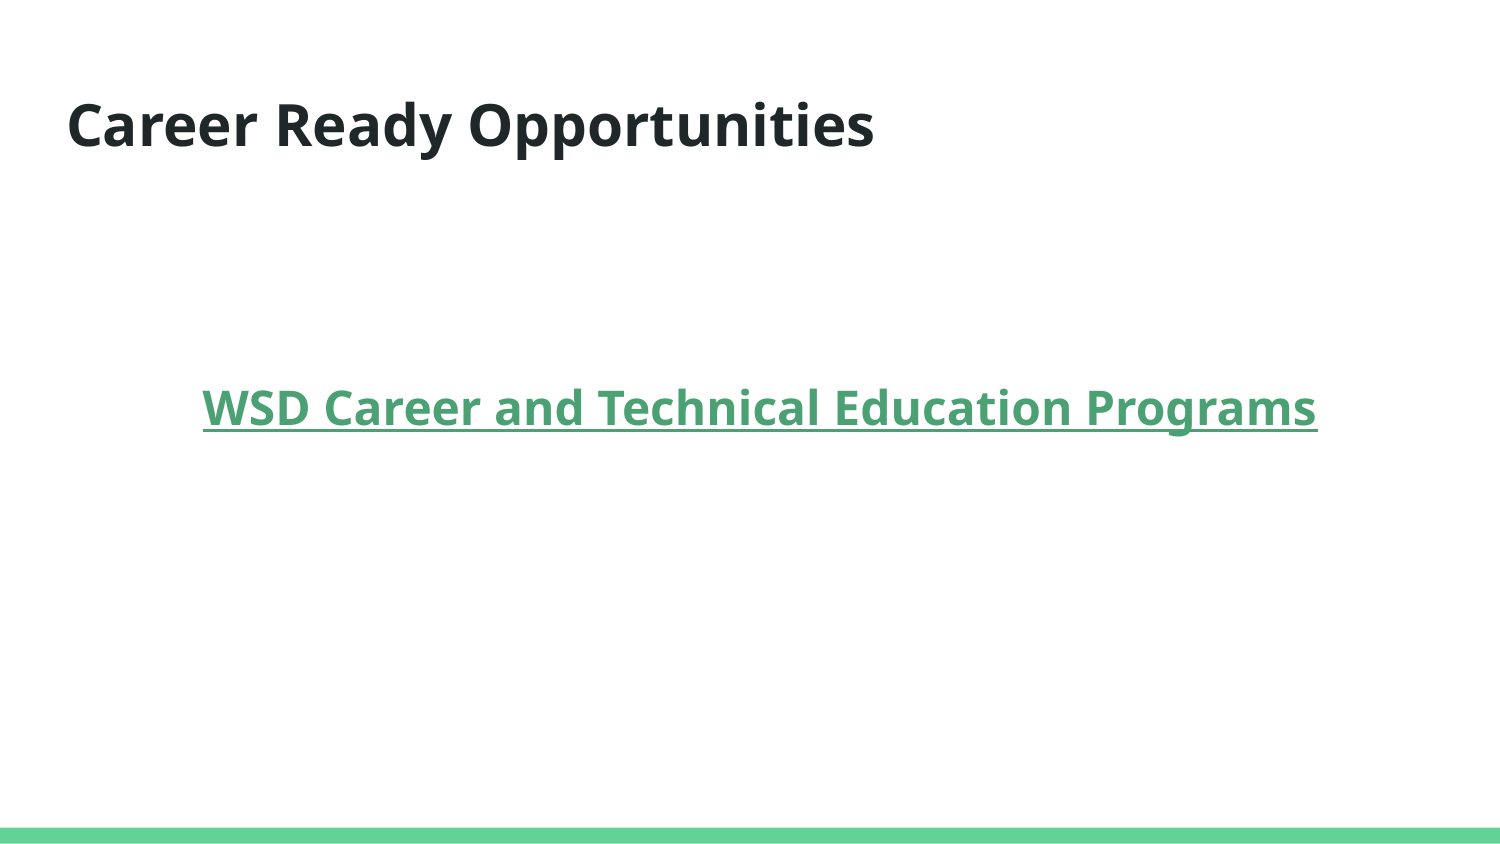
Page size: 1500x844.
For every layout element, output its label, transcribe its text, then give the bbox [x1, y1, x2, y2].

list WSD Career and Technical Education Programs [61, 189, 1460, 750]
title Career Ready Opportunities [51, 72, 1449, 167]
